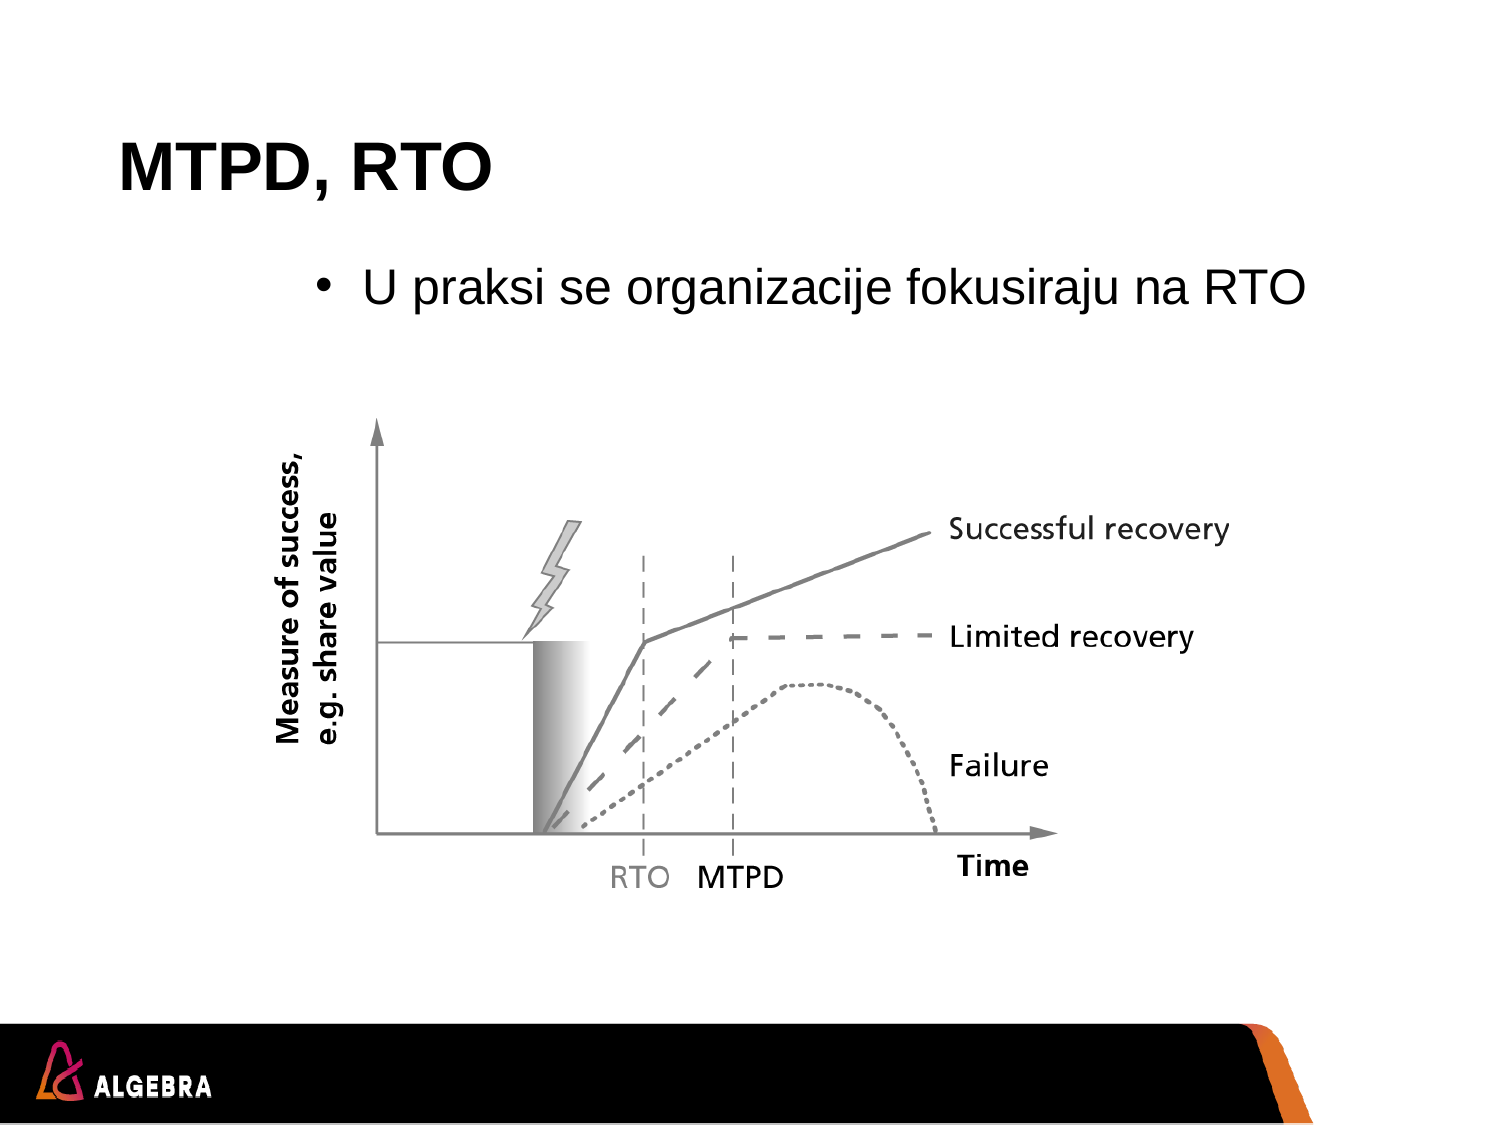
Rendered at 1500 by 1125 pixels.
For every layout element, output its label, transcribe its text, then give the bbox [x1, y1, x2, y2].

text_box U praksi se organizacije fokusiraju na RTO [301, 246, 1500, 322]
title MTPD, RTO [103, 59, 1397, 278]
picture [0, 1023, 1468, 1125]
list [270, 418, 1230, 894]
